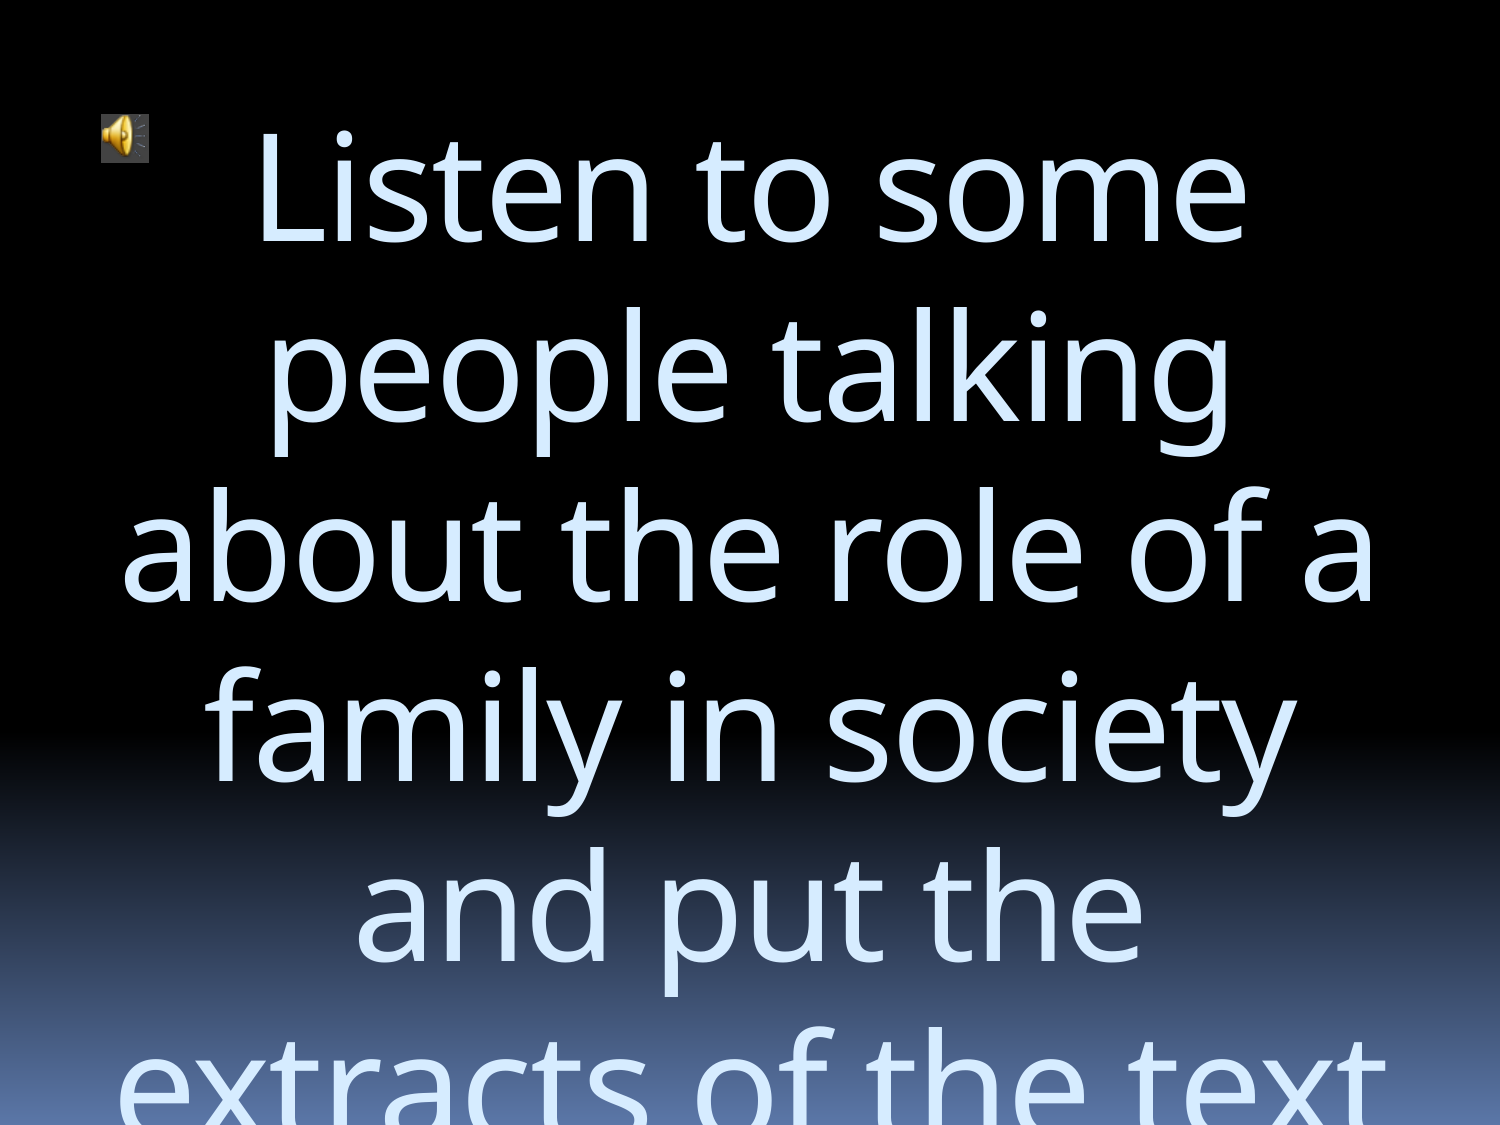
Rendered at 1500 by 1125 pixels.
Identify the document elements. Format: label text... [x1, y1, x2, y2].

picture [99, 113, 151, 164]
title Listen to some people talking about the role of a family in society and put the extracts of the text in the correct order. Check in pairs your result! [75, 83, 1425, 234]
